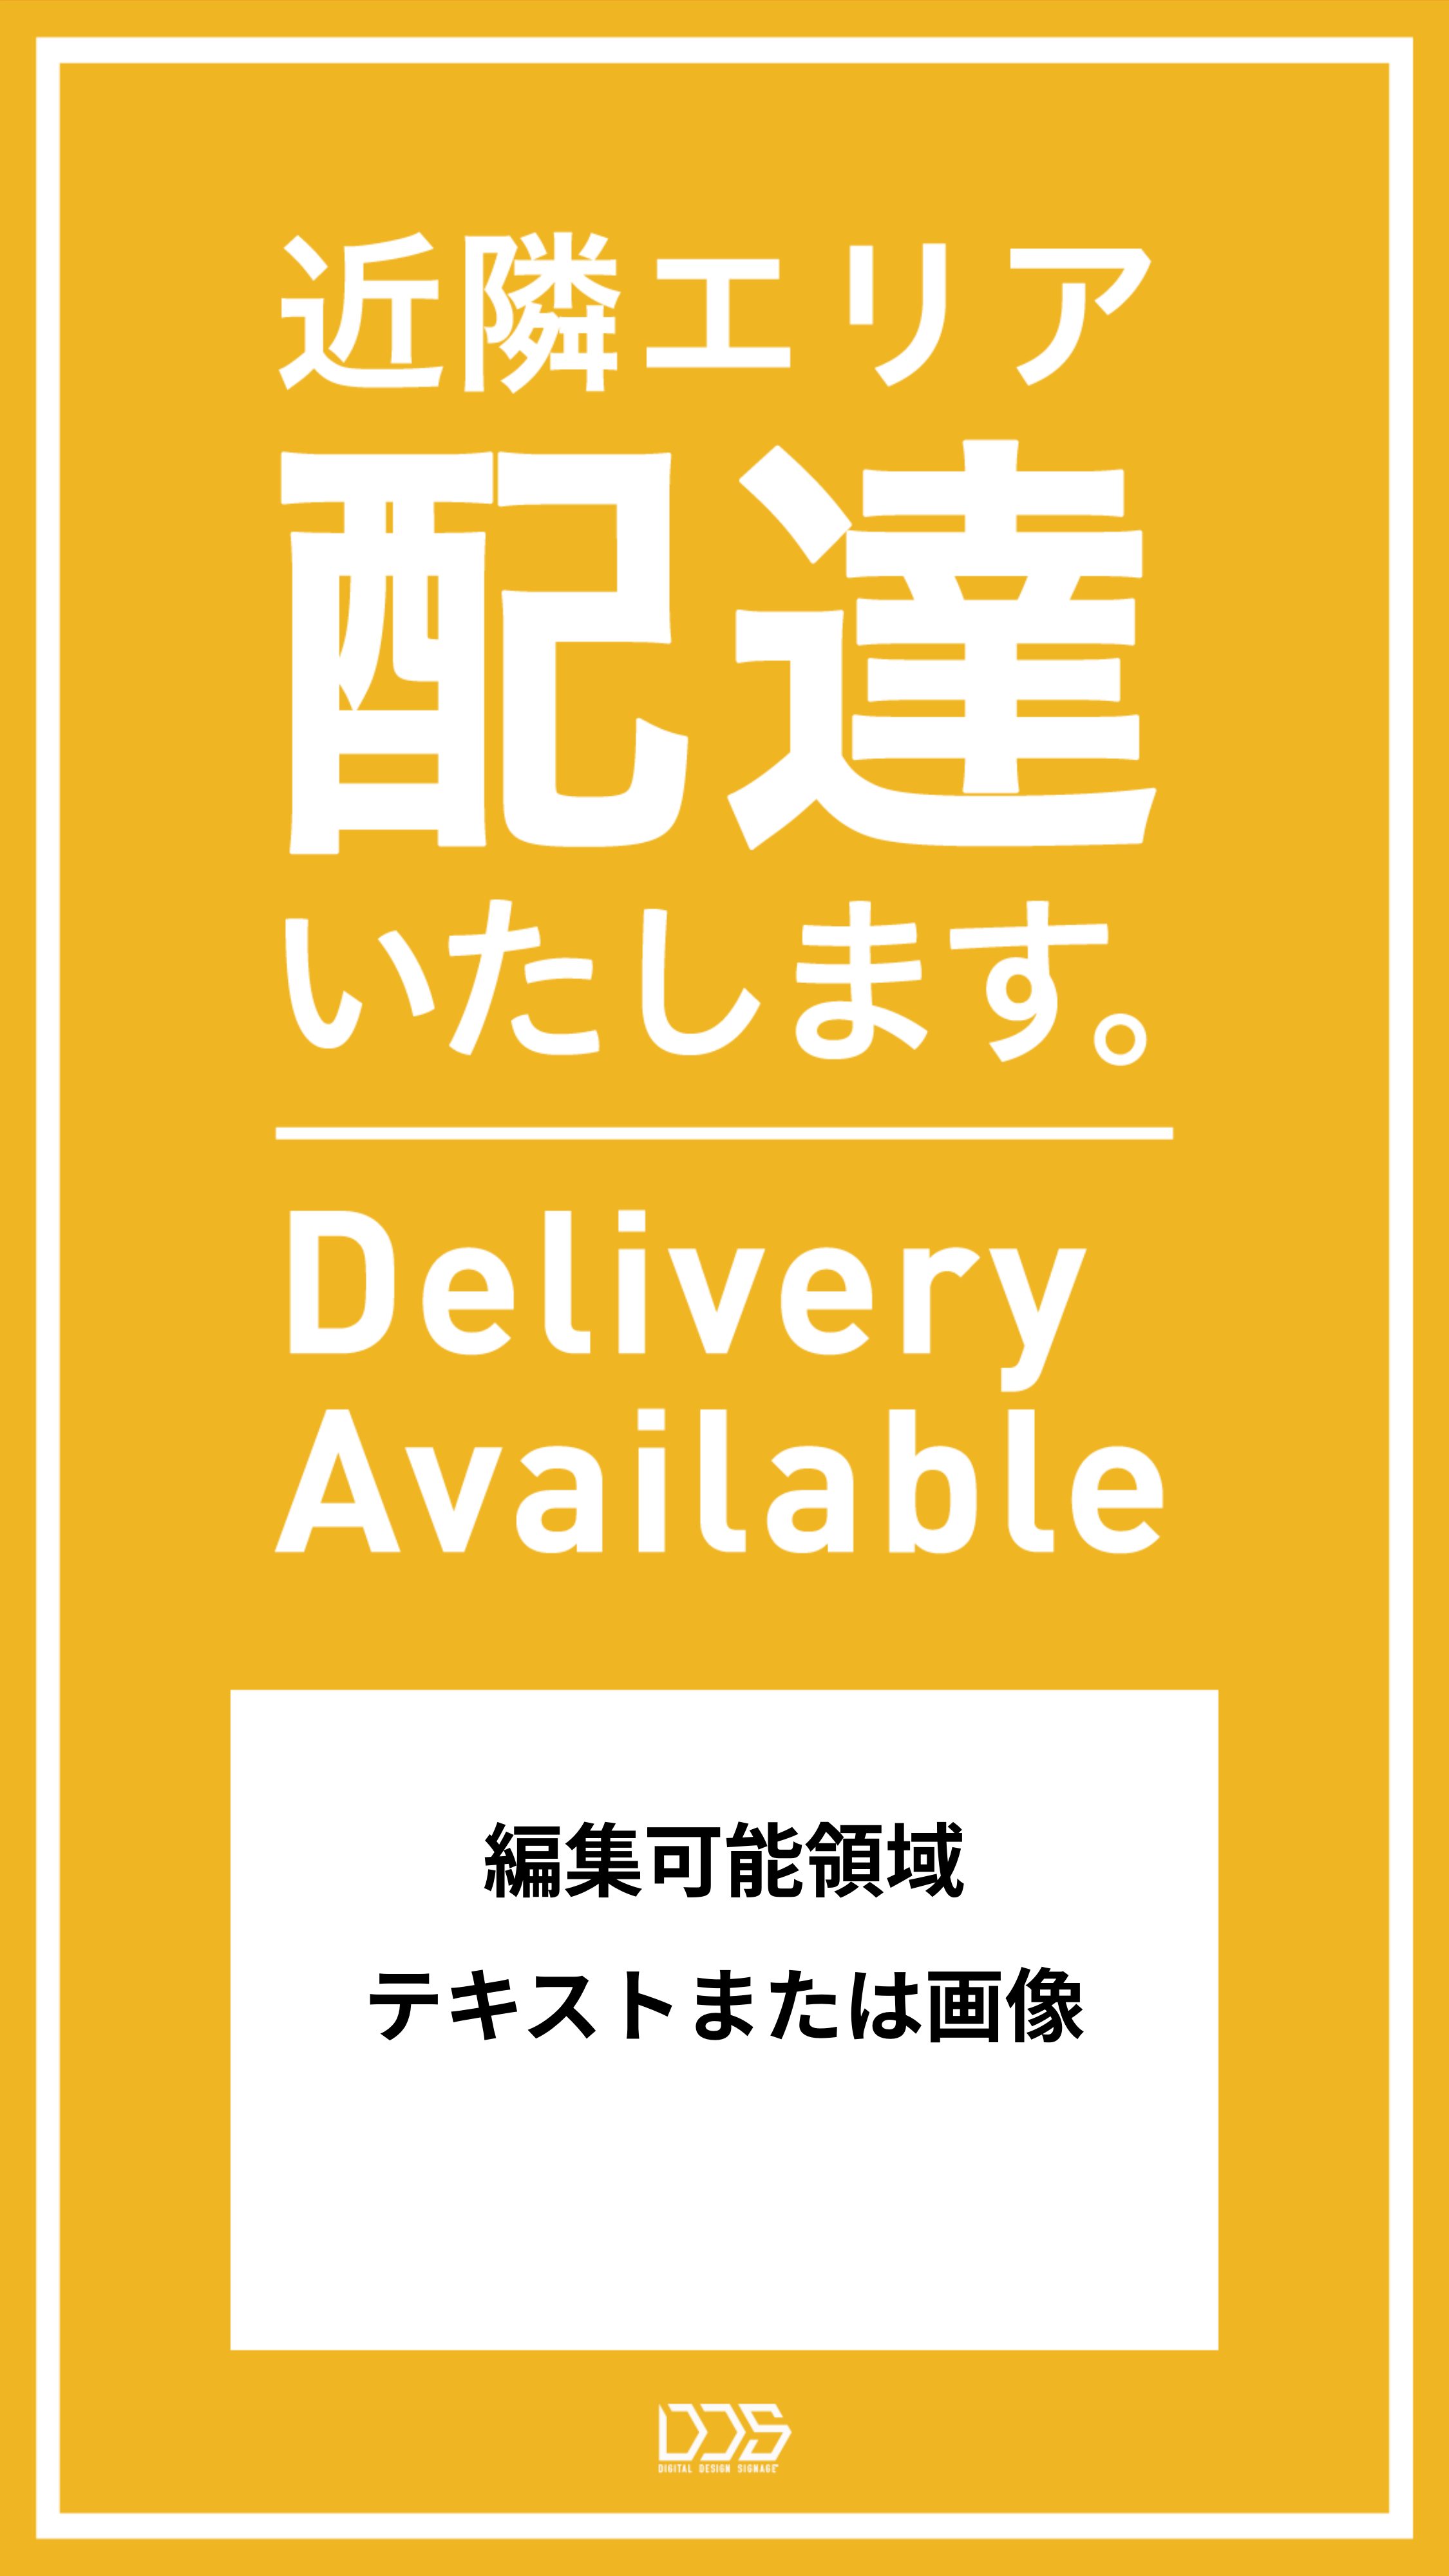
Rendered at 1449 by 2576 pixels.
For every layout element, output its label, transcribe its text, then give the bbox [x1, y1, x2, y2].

picture [0, 0, 1449, 2576]
text_box 編集可能領域 テキストまたは画像 [95, 1757, 1354, 2056]
